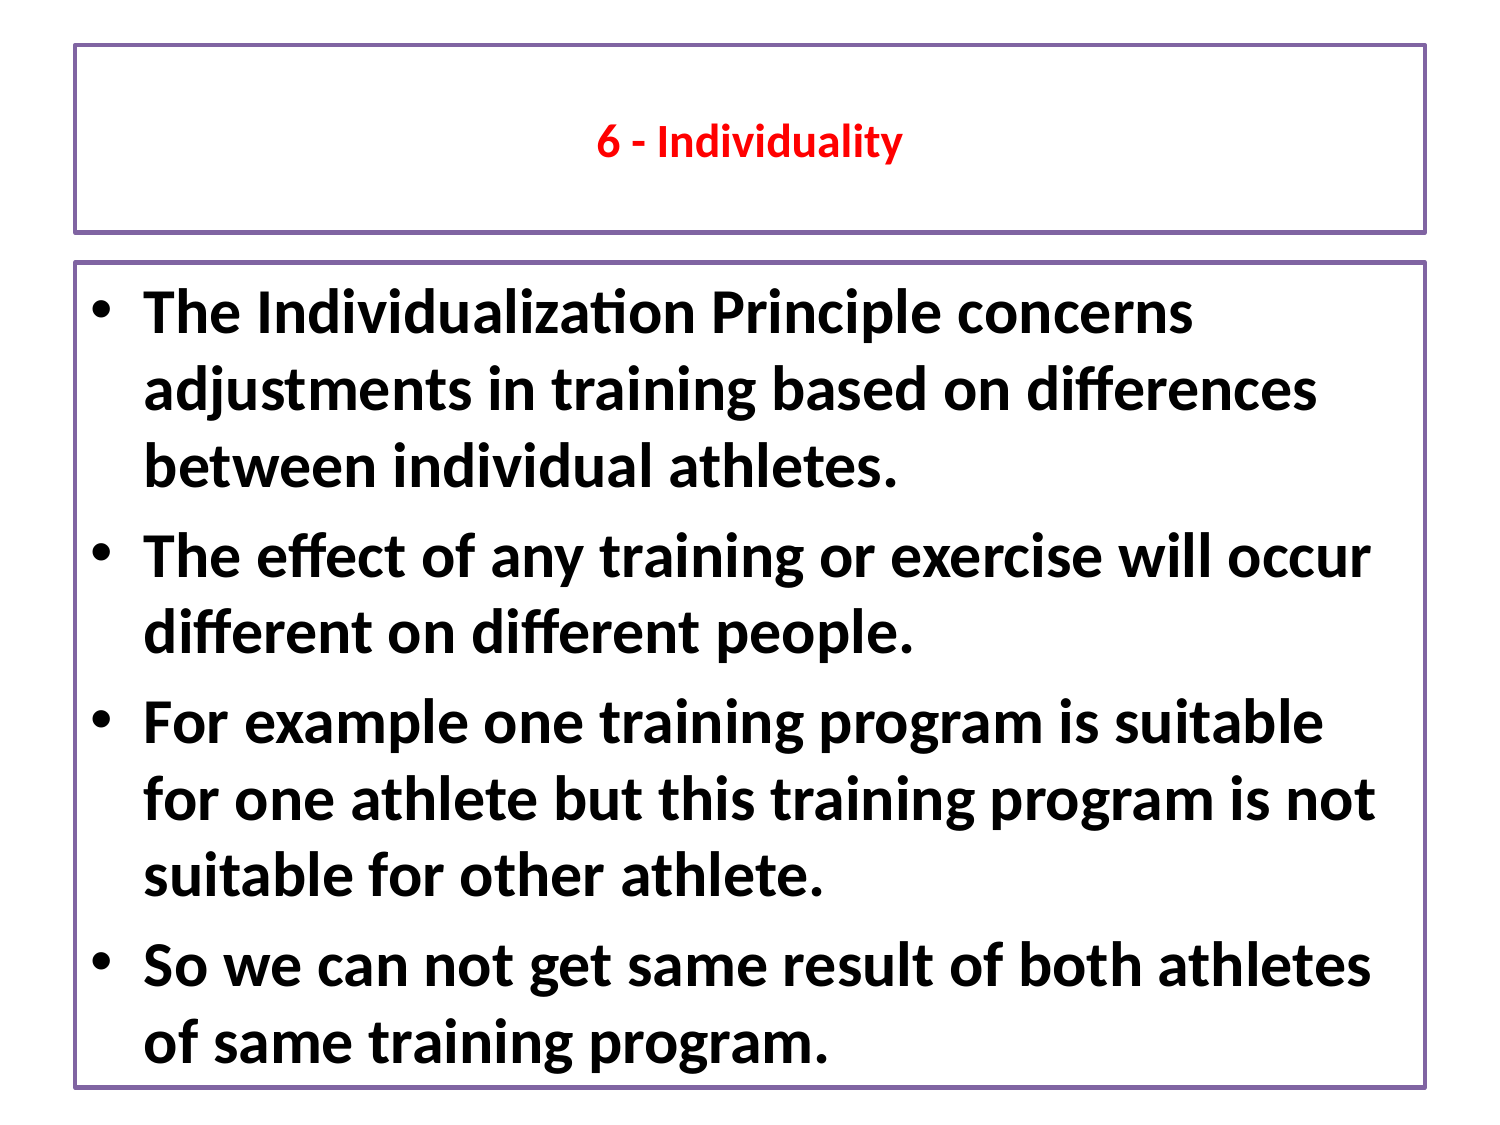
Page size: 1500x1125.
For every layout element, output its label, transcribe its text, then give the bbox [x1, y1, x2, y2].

list The Individualization Principle concerns adjustments in training based on differences between individual athletes. The effect of any training or exercise will occur different on different people. For example one training program is suitable for one athlete but this training program is not suitable for other athlete. So we can not get same result of both athletes of same training program. [73, 260, 1427, 1090]
title 6 - Individuality [73, 43, 1427, 235]
